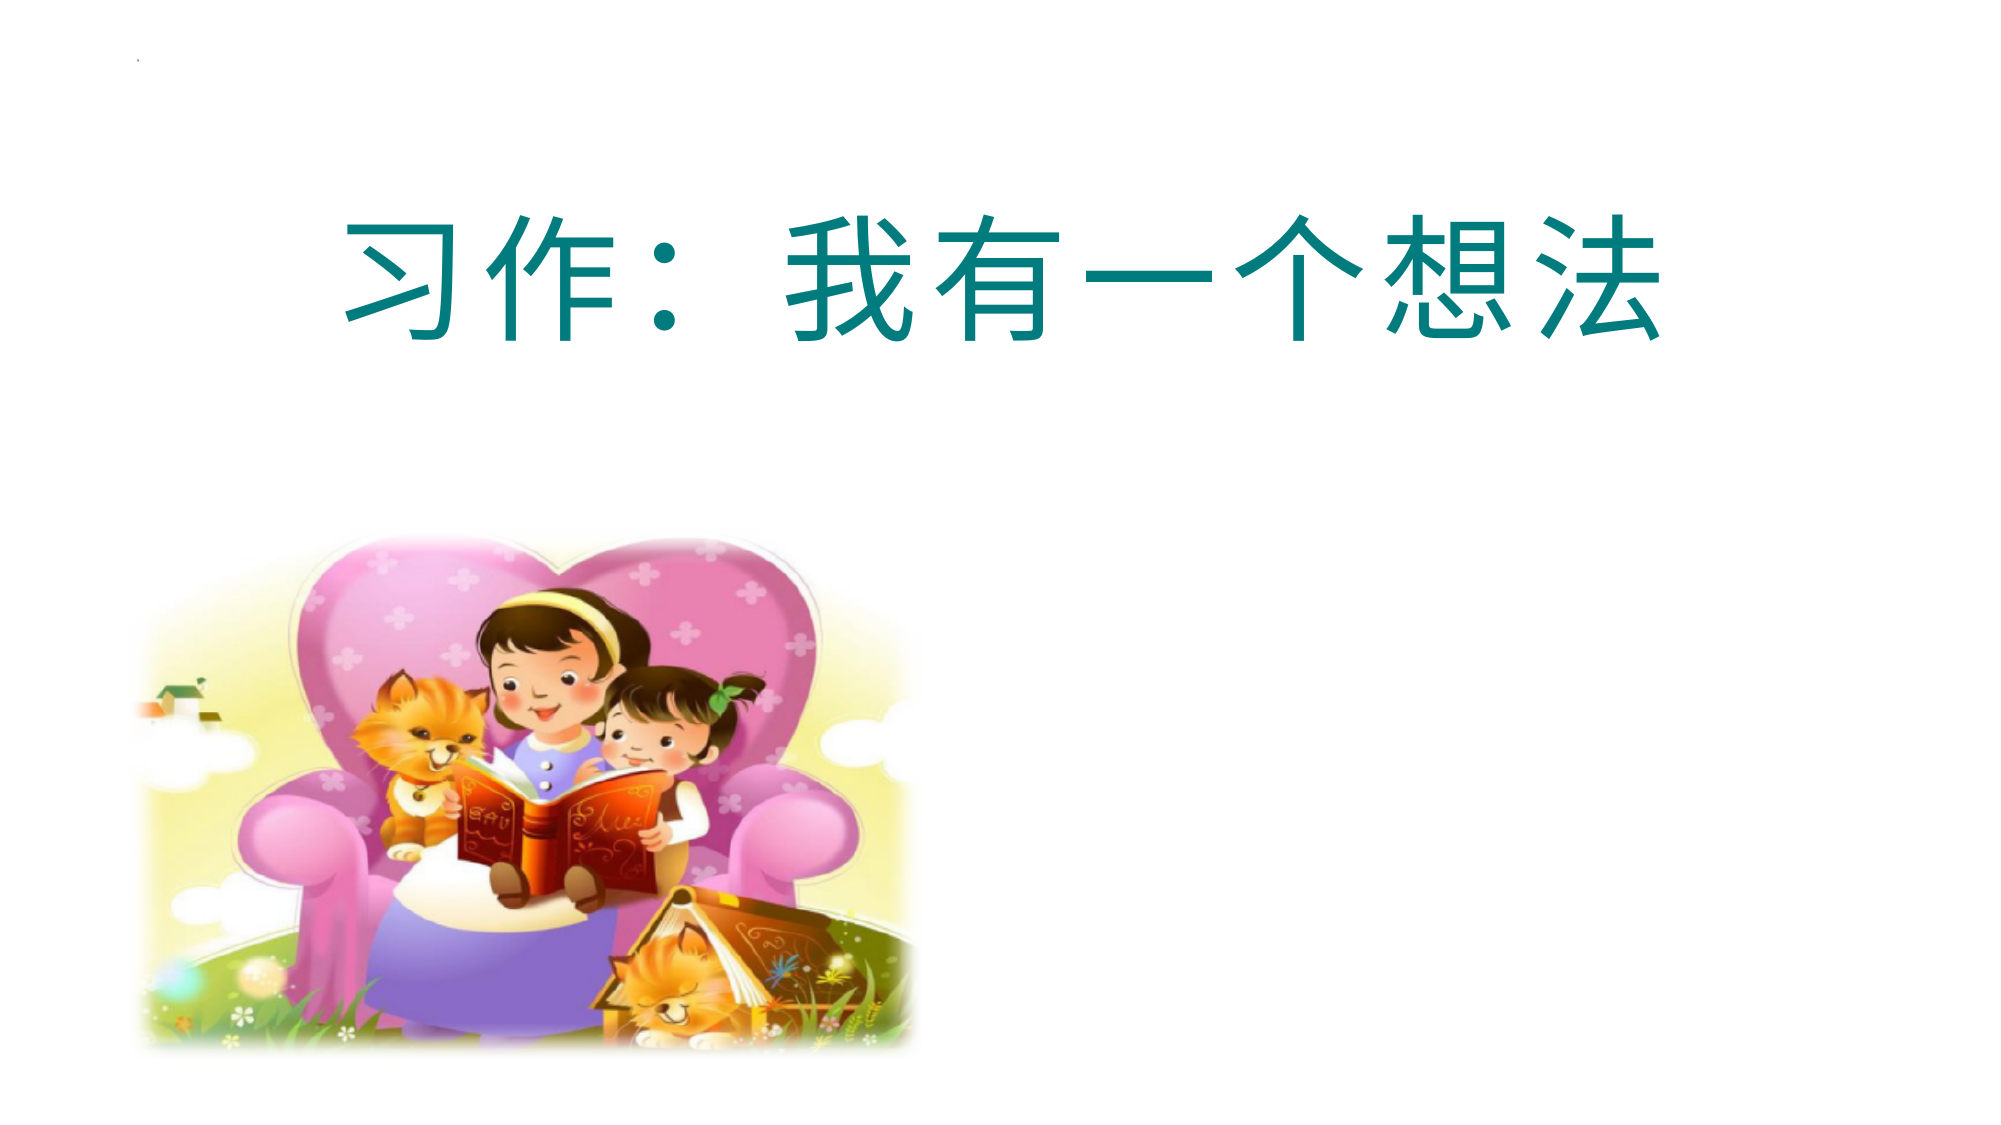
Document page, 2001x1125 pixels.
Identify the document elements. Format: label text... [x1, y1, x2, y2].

text_box 习作：我有一个想法 [0, 186, 2000, 366]
picture [129, 527, 923, 1060]
